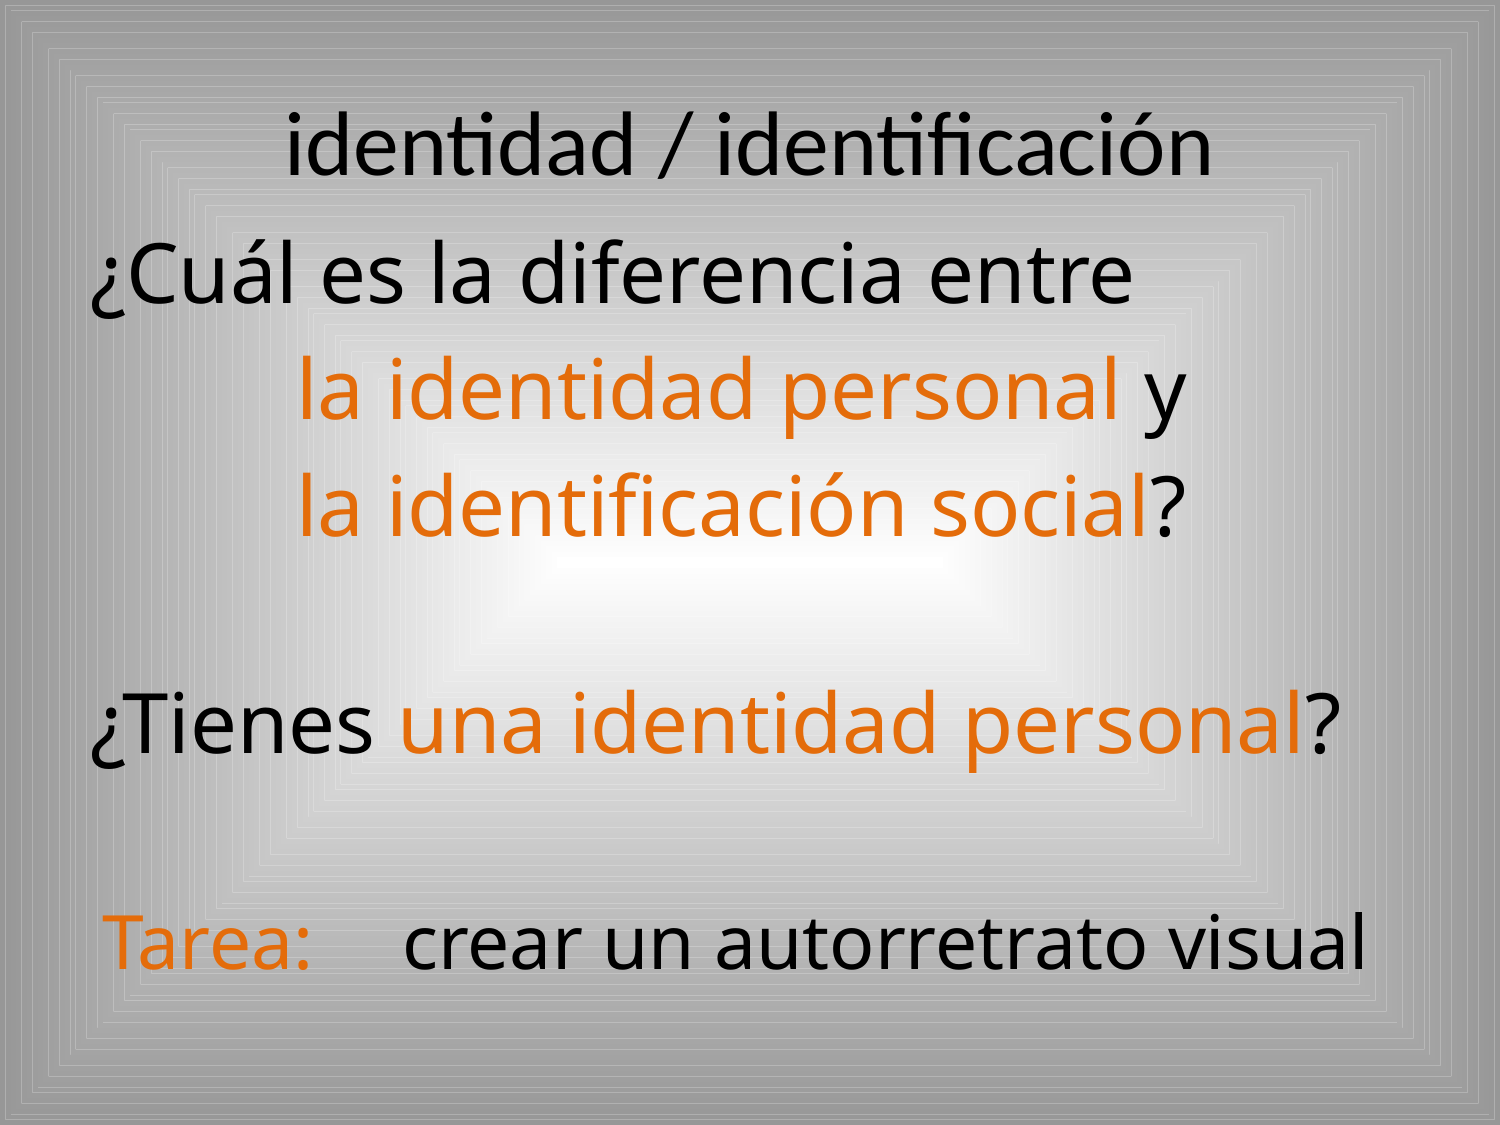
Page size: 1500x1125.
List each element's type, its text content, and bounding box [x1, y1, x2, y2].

title identidad / identificación [75, 45, 1425, 212]
text_box ¿Tienes una identidad personal? [75, 662, 1375, 825]
list ¿Cuál es la diferencia entre la identidad personal y la identificación social? [75, 212, 1425, 613]
text_box Tarea: crear un autorretrato visual [87, 887, 1438, 993]
